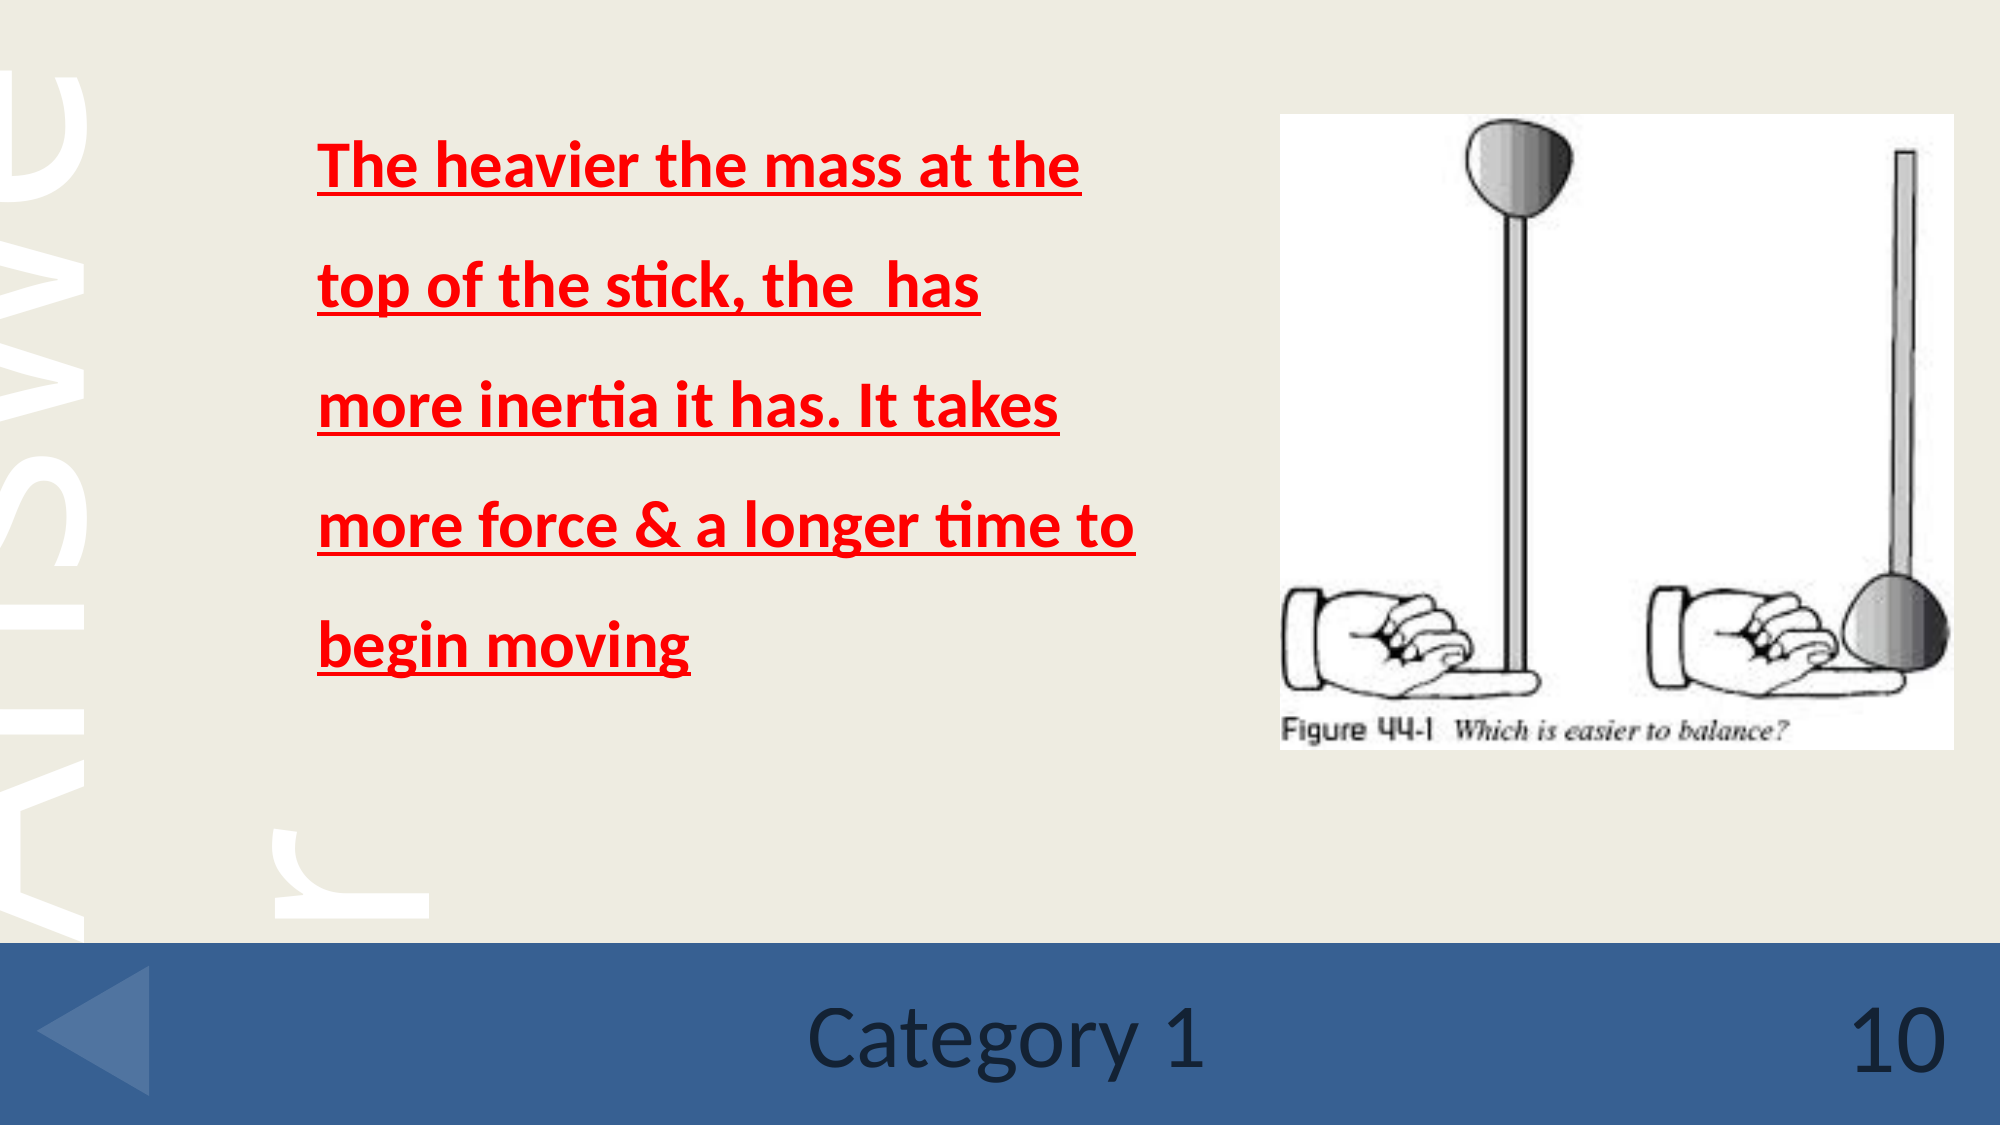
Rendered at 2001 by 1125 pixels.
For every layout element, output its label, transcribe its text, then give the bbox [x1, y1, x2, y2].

list 10 [1908, 967, 1963, 1097]
title Category 1 [107, 937, 1908, 1125]
list The heavier the mass at the top of the stick, the has more inertia it has. It takes more force & a longer time to begin moving [302, 126, 1154, 835]
picture [1280, 114, 1954, 751]
